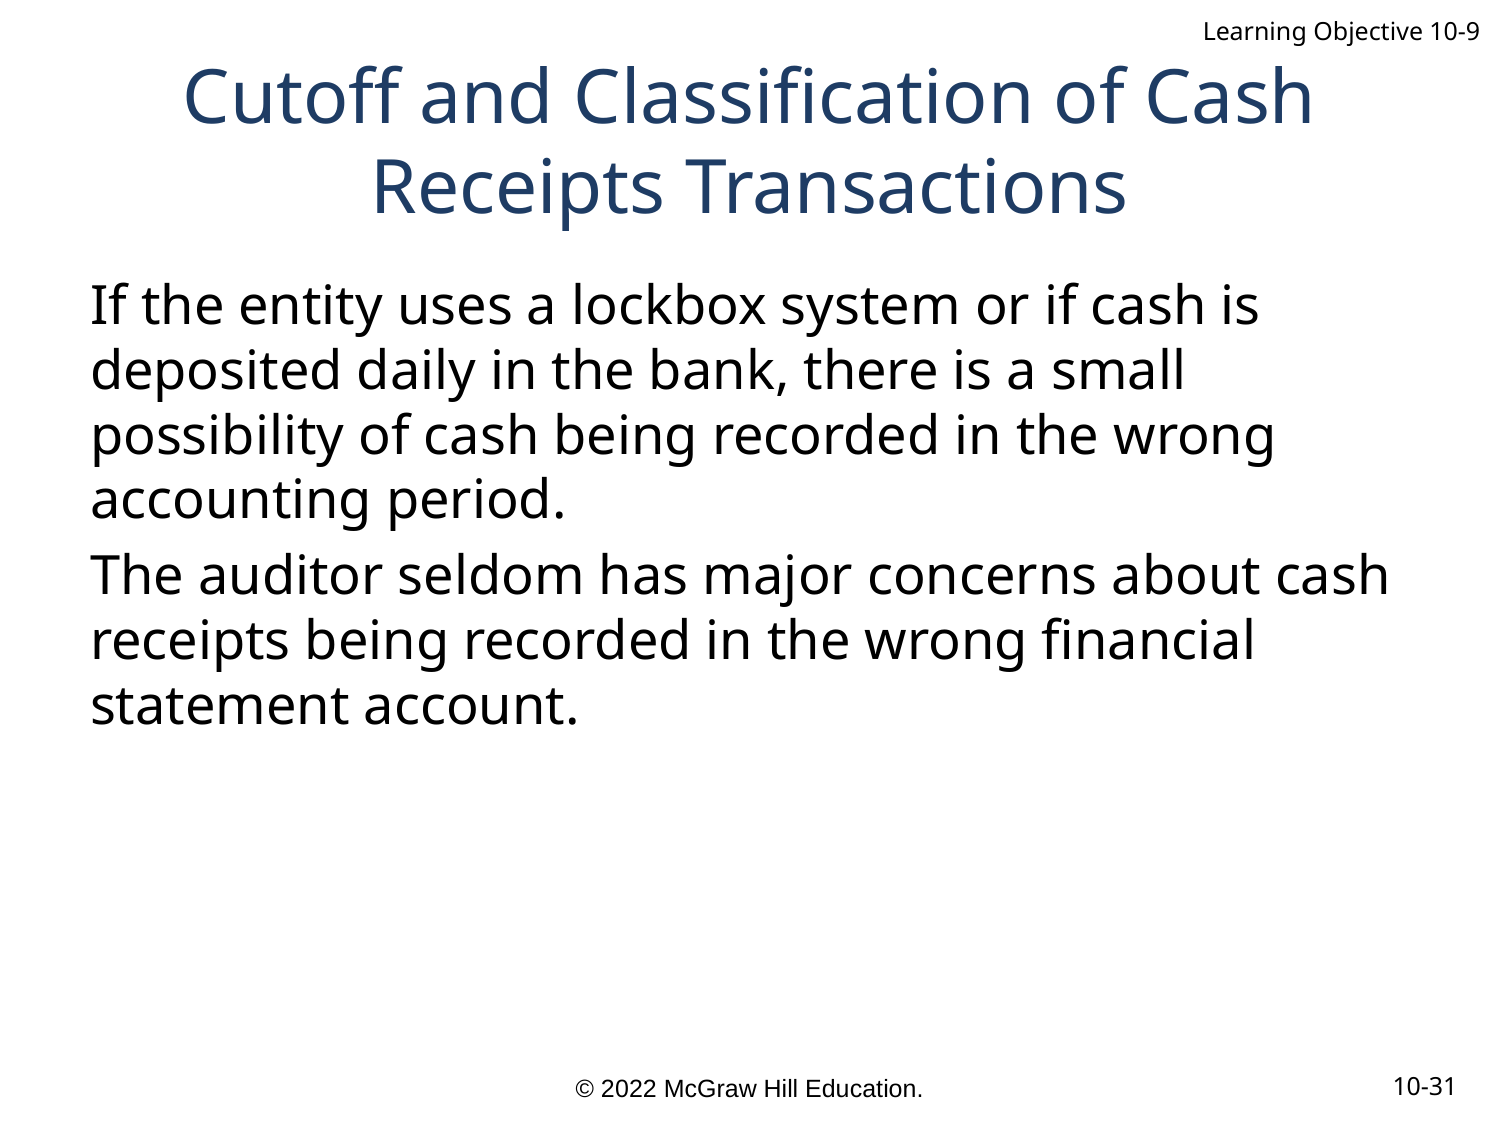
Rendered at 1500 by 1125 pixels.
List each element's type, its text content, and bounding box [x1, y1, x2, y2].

list If the entity uses a lockbox system or if cash is deposited daily in the bank, there is a small possibility of cash being recorded in the wrong accounting period. The auditor seldom has major concerns about cash receipts being recorded in the wrong financial statement account. [75, 262, 1425, 1050]
title Cutoff and Classification of Cash Receipts Transactions [75, 45, 1425, 233]
list Learning Objective 10-9 [908, 1, 1496, 60]
